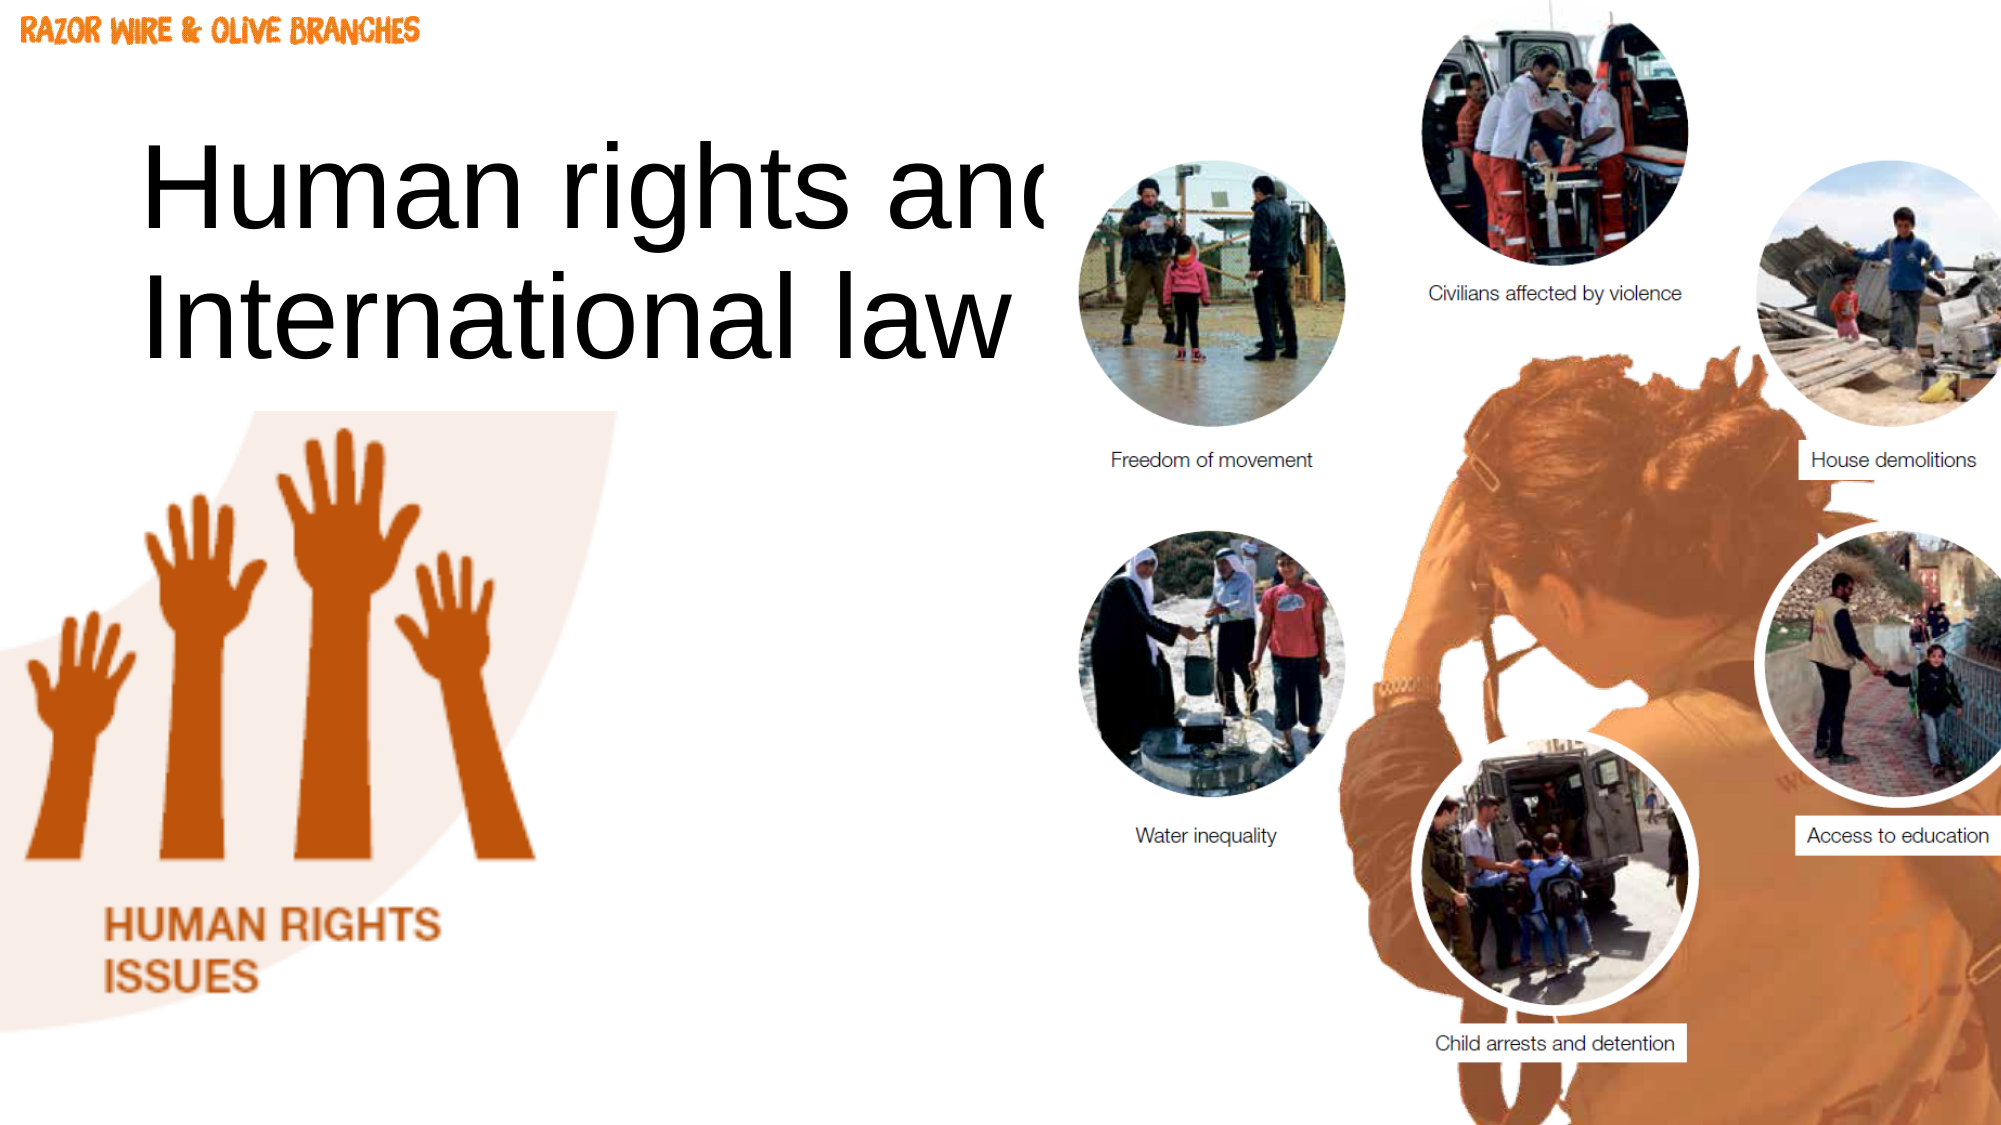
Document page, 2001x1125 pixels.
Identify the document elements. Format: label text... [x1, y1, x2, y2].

title Human rights and International law [124, 0, 1043, 392]
picture [0, 411, 695, 1125]
picture [1043, 0, 2000, 1125]
